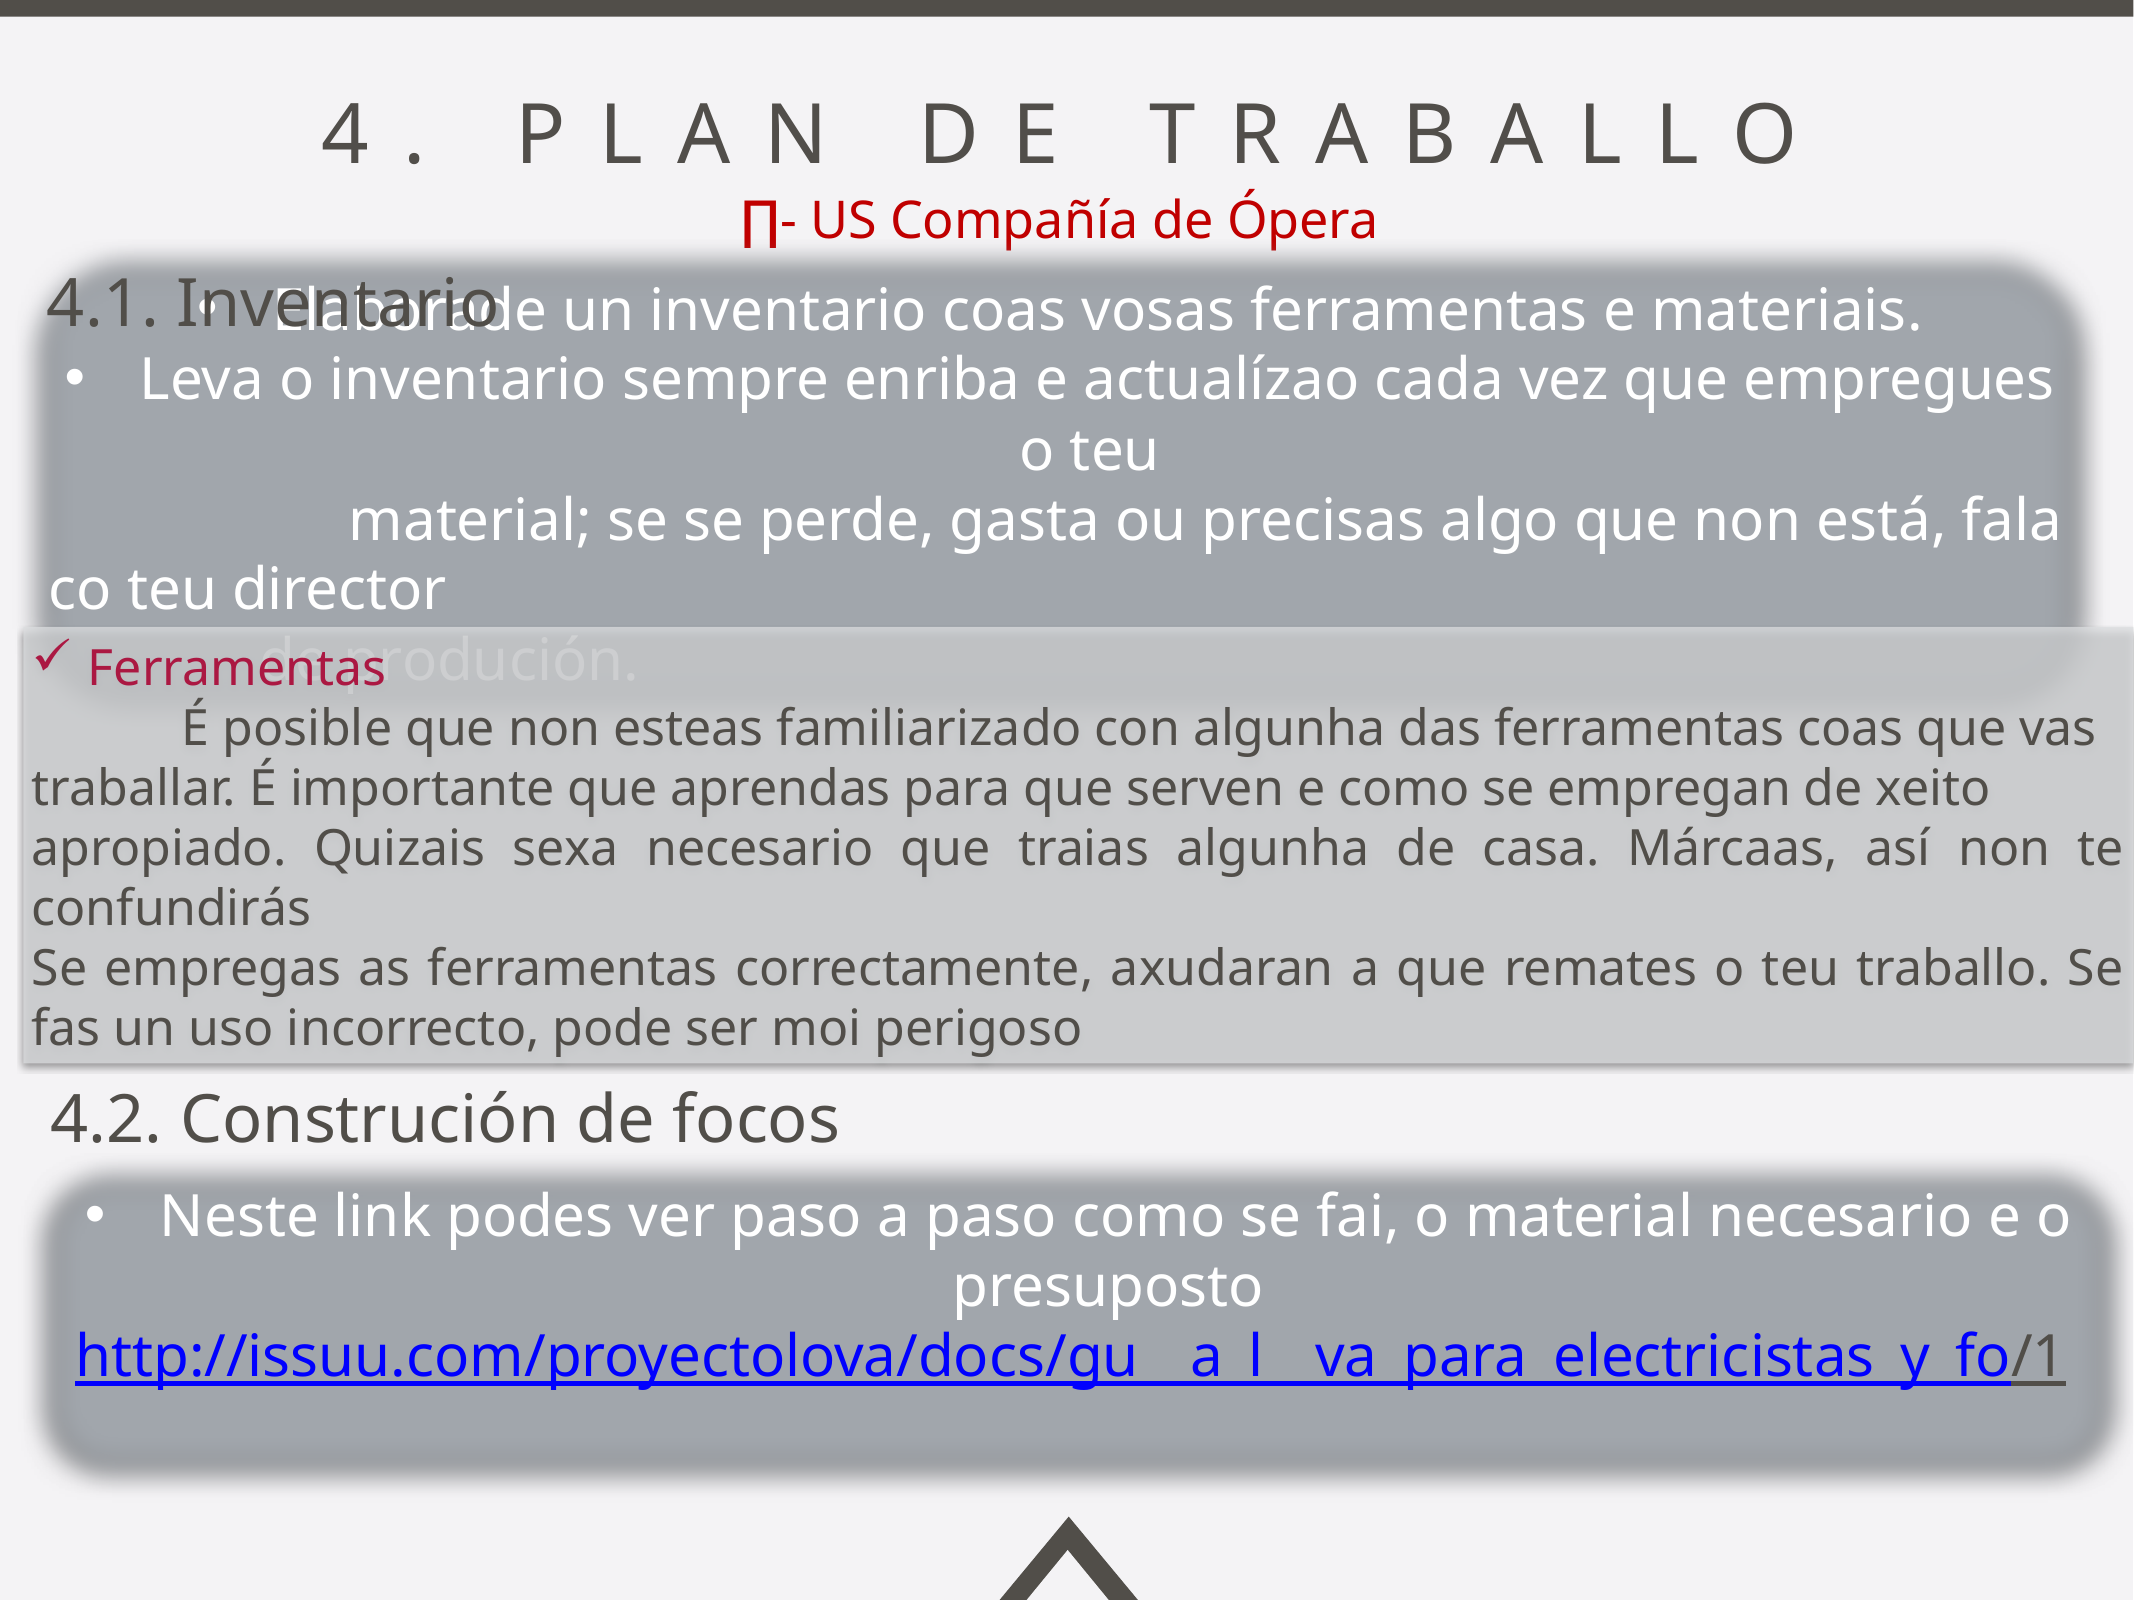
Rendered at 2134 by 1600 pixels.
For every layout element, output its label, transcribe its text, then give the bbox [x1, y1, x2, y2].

text_box Elaborade un inventario coas vosas ferramentas e materiais. Leva o inventario sempre enriba e actualízao cada vez que empregues o teu material; se se perde, gasta ou precisas algo que non está, fala co teu director de produción. [66, 289, 2056, 624]
text_box Ferramentas É posible que non esteas familiarizado con algunha das ferramentas coas que vas traballar. É importante que aprendas para que serven e como se empregan de xeito apropiado. Quizais sexa necesario que traias algunha de casa. Márcaas, así non te confundirás Se empregas as ferramentas correctamente, axudaran a que remates o teu traballo. Se fas un uso incorrecto, pode ser moi perigoso [23, 626, 2134, 1064]
text_box 4. plan de traballo [78, 72, 2041, 208]
text_box 4.2. Construción de focos [42, 1074, 850, 1164]
text_box Neste link podes ver paso a paso como se fai, o material necesario e o presuposto http://issuu.com/proyectolova/docs/gu__a_l__va_para_electricistas_y_fo/1 [74, 1204, 2086, 1444]
text_box ∏- US Compañía de Ópera [420, 179, 1700, 246]
text_box 4.1. Inventario [38, 251, 526, 348]
